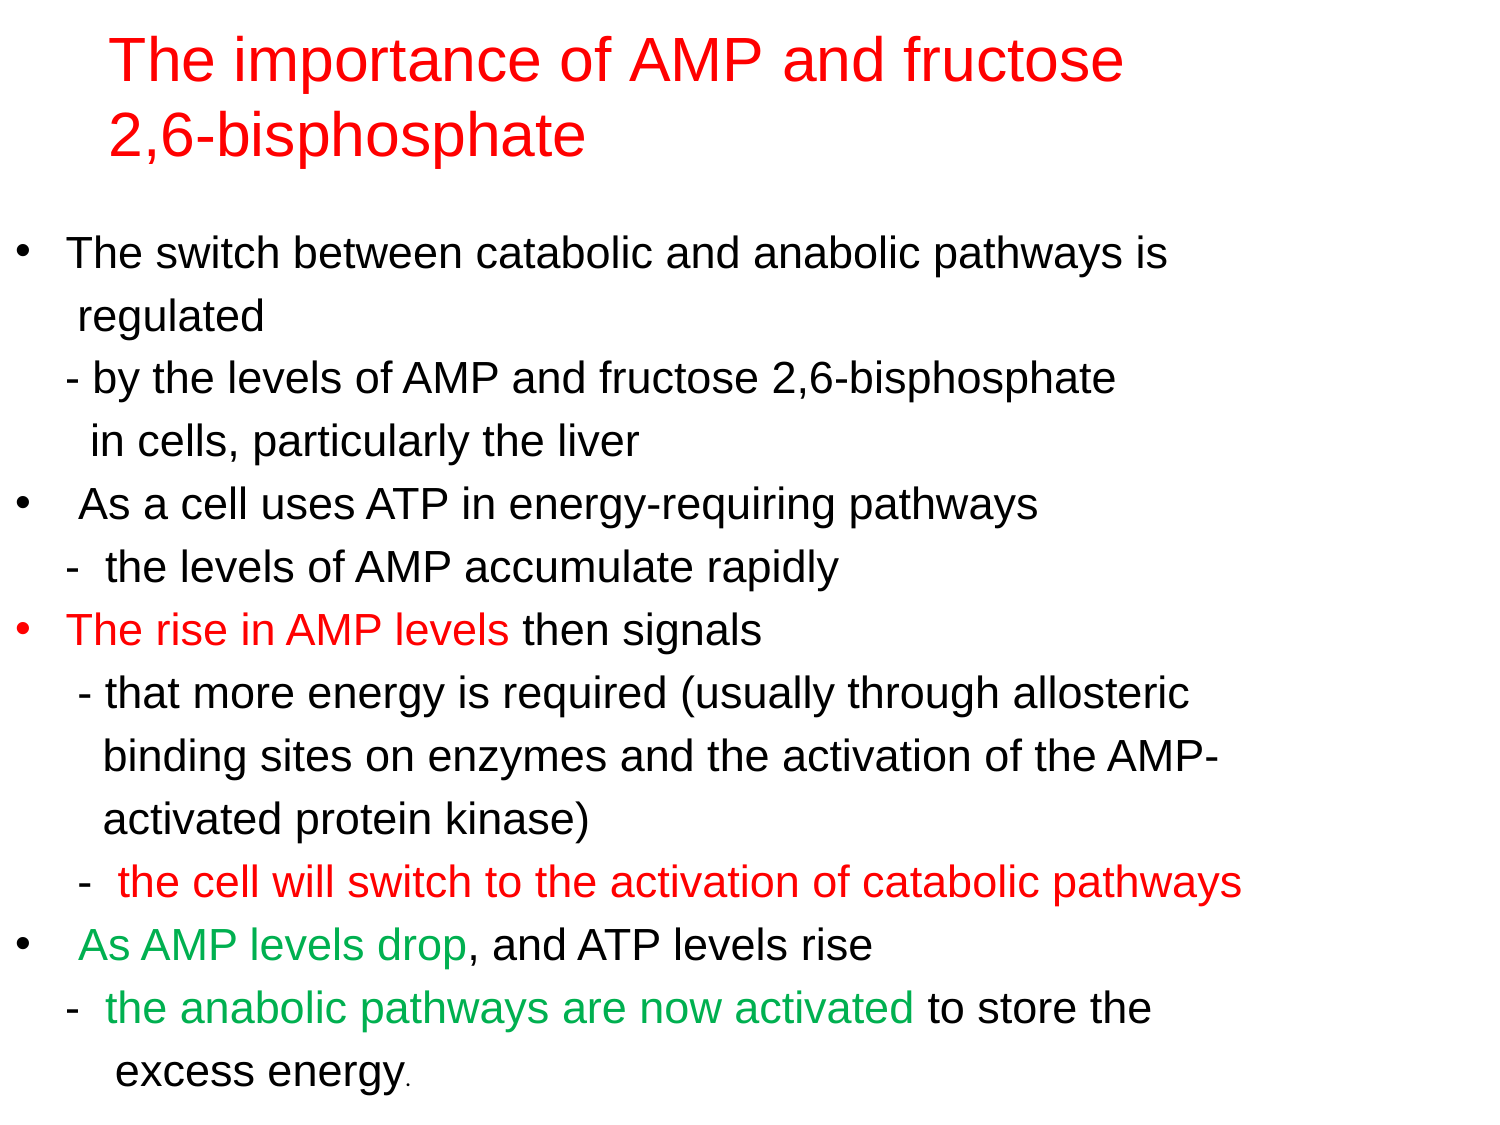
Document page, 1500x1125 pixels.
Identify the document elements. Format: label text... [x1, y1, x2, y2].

title The importance of AMP and fructose 2,6-bisphosphate [93, 0, 1500, 188]
list The switch between catabolic and anabolic pathways is regulated - by the levels of AMP and fructose 2,6-bisphosphate in cells, particularly the liver As a cell uses ATP in energy-requiring pathways - the levels of AMP accumulate rapidly The rise in AMP levels then signals - that more energy is required (usually through allosteric binding sites on enzymes and the activation of the AMP- activated protein kinase) - the cell will switch to the activation of catabolic pathways As AMP levels drop, and ATP levels rise - the anabolic pathways are now activated to store the excess energy. [0, 215, 1425, 1125]
